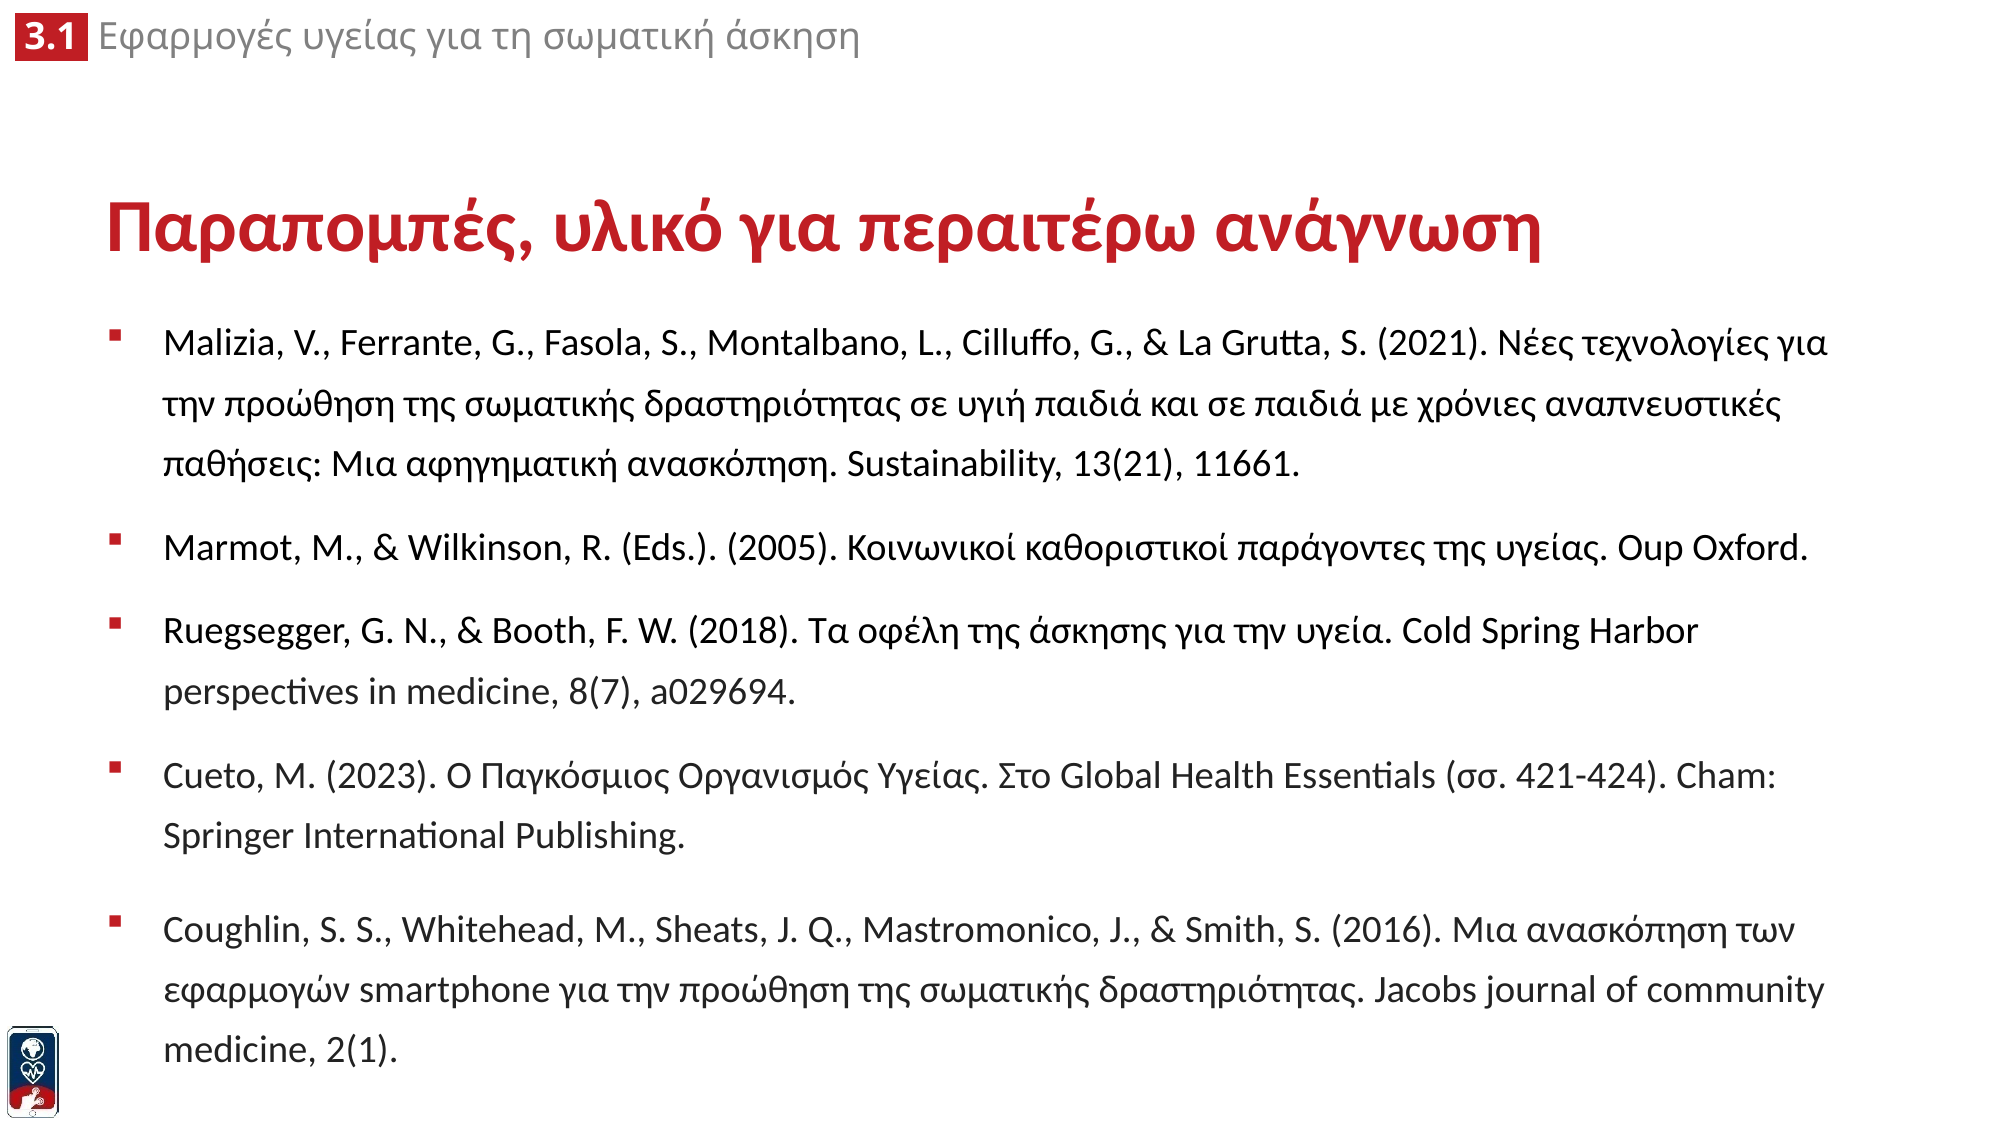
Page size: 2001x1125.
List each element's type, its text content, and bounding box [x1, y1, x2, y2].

picture [7, 1026, 59, 1118]
title Παραπομπές, υλικό για περαιτέρω ανάγνωση [91, 177, 1906, 277]
list Malizia, V., Ferrante, G., Fasola, S., Montalbano, L., Cilluffo, G., & La Grutta, S. (2021). Νέες τεχνολογίες για την προώθηση της σωματικής δραστηριότητας σε υγιή παιδιά και σε παιδιά με χρόνιες αναπνευστικές παθήσεις: Μια αφηγηματική ανασκόπηση. Sustainability, 13(21), 11661. Marmot, M., & Wilkinson, R. (Eds.). (2005). Κοινωνικοί καθοριστικοί παράγοντες της υγείας. Oup Oxford. Ruegsegger, G. N., & Booth, F. W. (2018). Τα οφέλη της άσκησης για την υγεία. Cold Spring Harbor perspectives in medicine, 8(7), a029694. Cueto, M. (2023). Ο Παγκόσμιος Οργανισμός Υγείας. Στο Global Health Essentials (σσ. 421-424). Cham: Springer International Publishing. Coughlin, S. S., Whitehead, M., Sheats, J. Q., Mastromonico, J., & Smith, S. (2016). Μια ανασκόπηση των εφαρμογών smartphone για την προώθηση της σωματικής δραστηριότητας. Jacobs journal of community medicine, 2(1). [91, 295, 1866, 1094]
